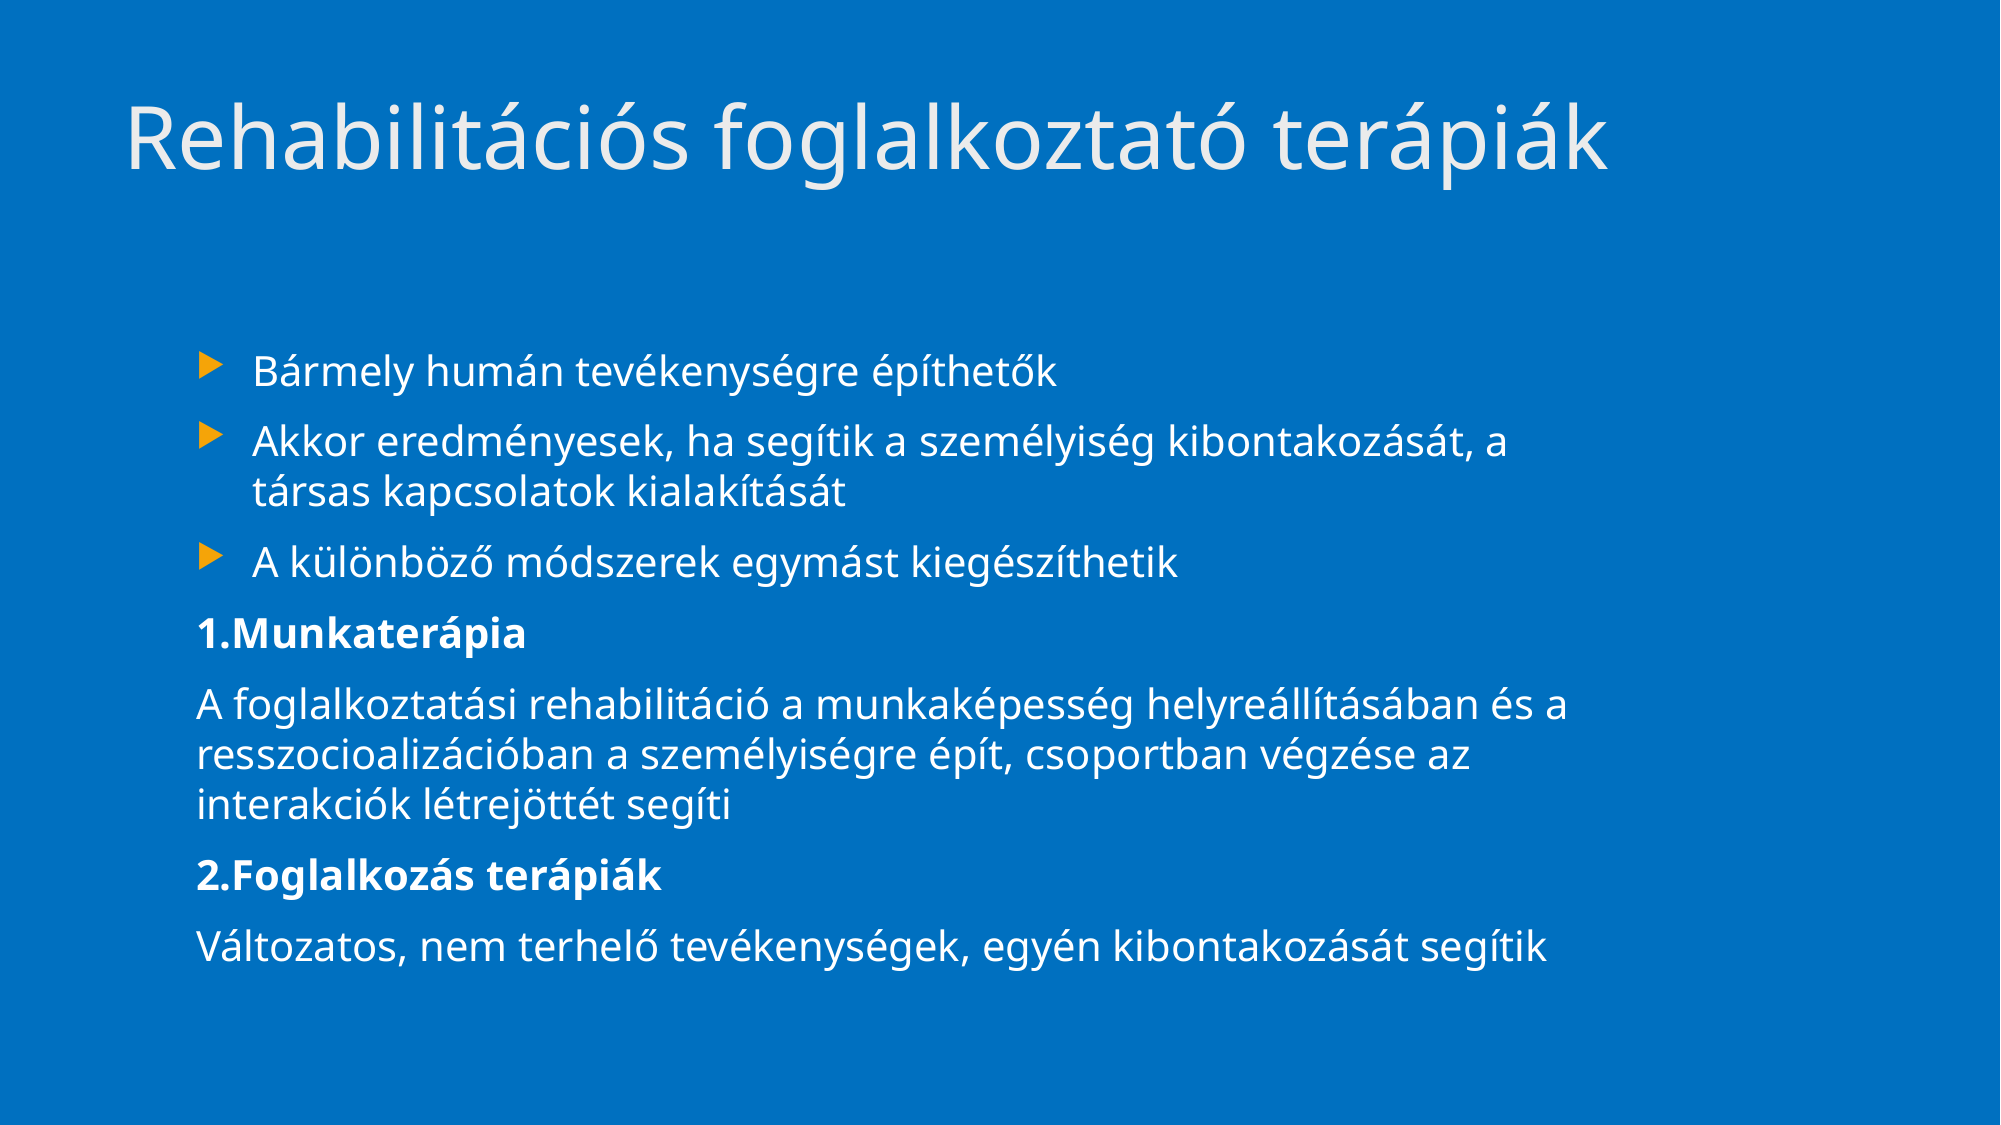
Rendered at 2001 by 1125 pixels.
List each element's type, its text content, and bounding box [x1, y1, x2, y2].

list Bármely humán tevékenységre építhetők Akkor eredményesek, ha segítik a személyiség kibontakozását, a társas kapcsolatok kialakítását A különböző módszerek egymást kiegészíthetik 1.Munkaterápia A foglalkoztatási rehabilitáció a munkaképesség helyreállításában és a resszocioalizációban a személyiségre épít, csoportban végzése az interakciók létrejöttét segíti 2.Foglalkozás terápiák Változatos, nem terhelő tevékenységek, egyén kibontakozását segítik [181, 336, 1649, 1025]
title Rehabilitációs foglalkoztató terápiák [106, 74, 1649, 304]
